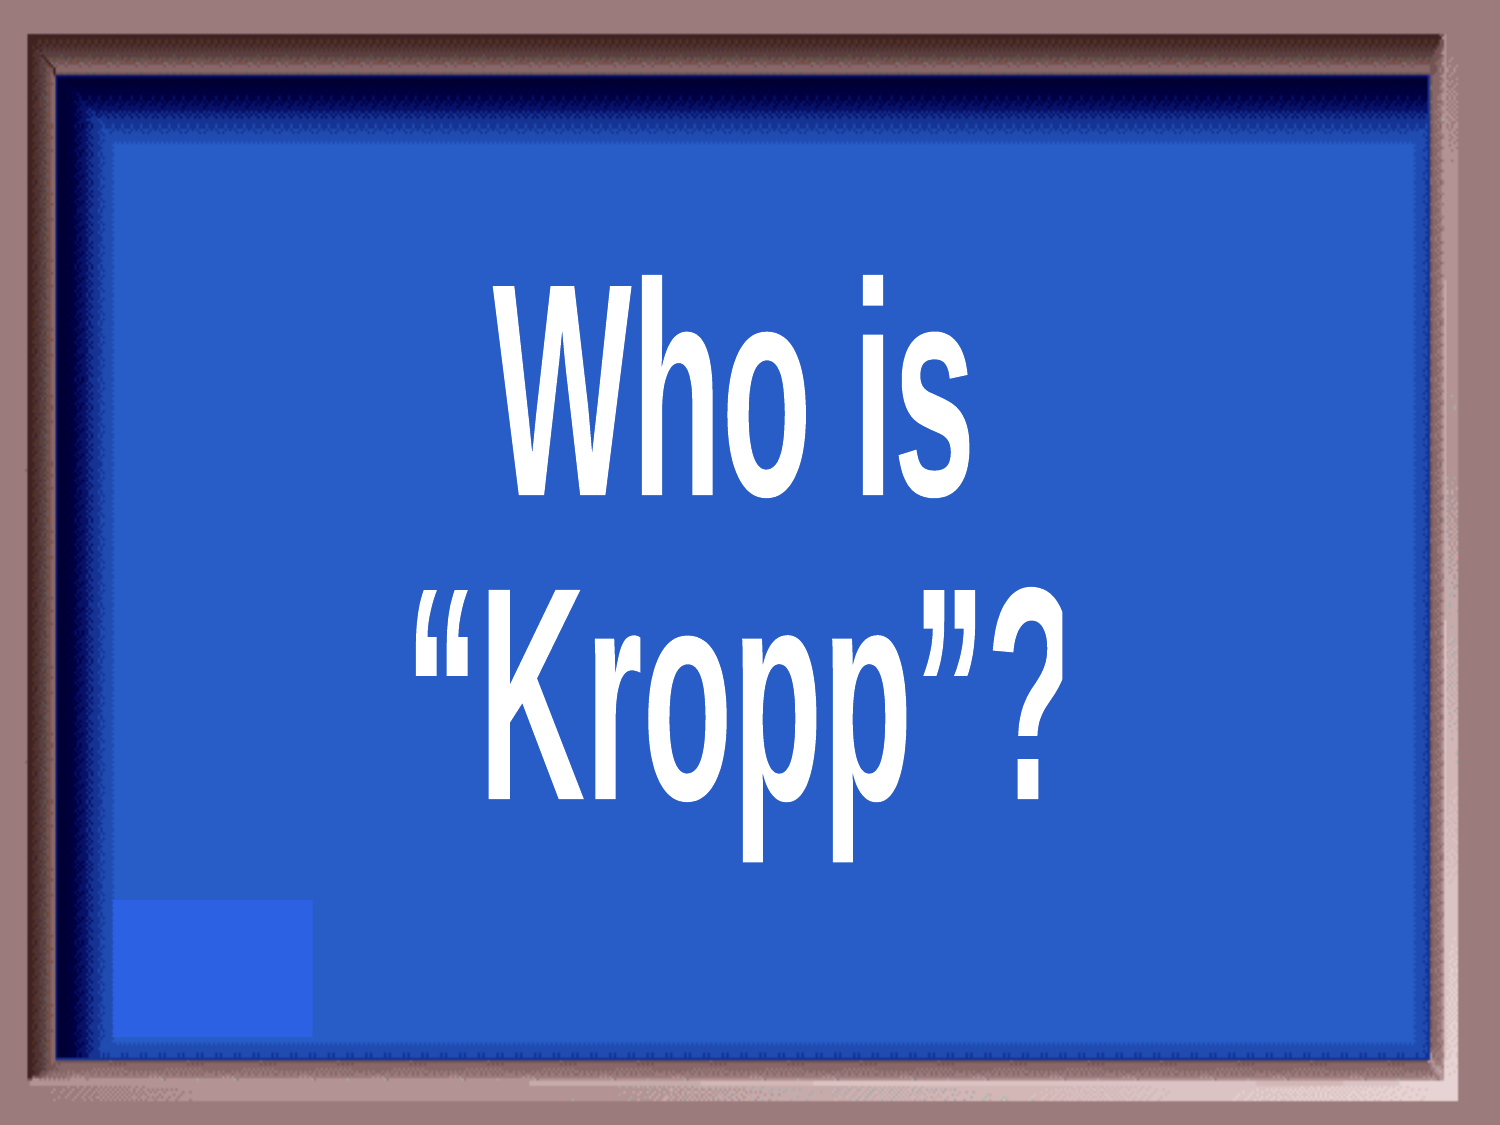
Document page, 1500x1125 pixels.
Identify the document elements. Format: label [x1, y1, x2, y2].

text_box [112, 899, 313, 1038]
picture [0, 0, 1500, 1125]
